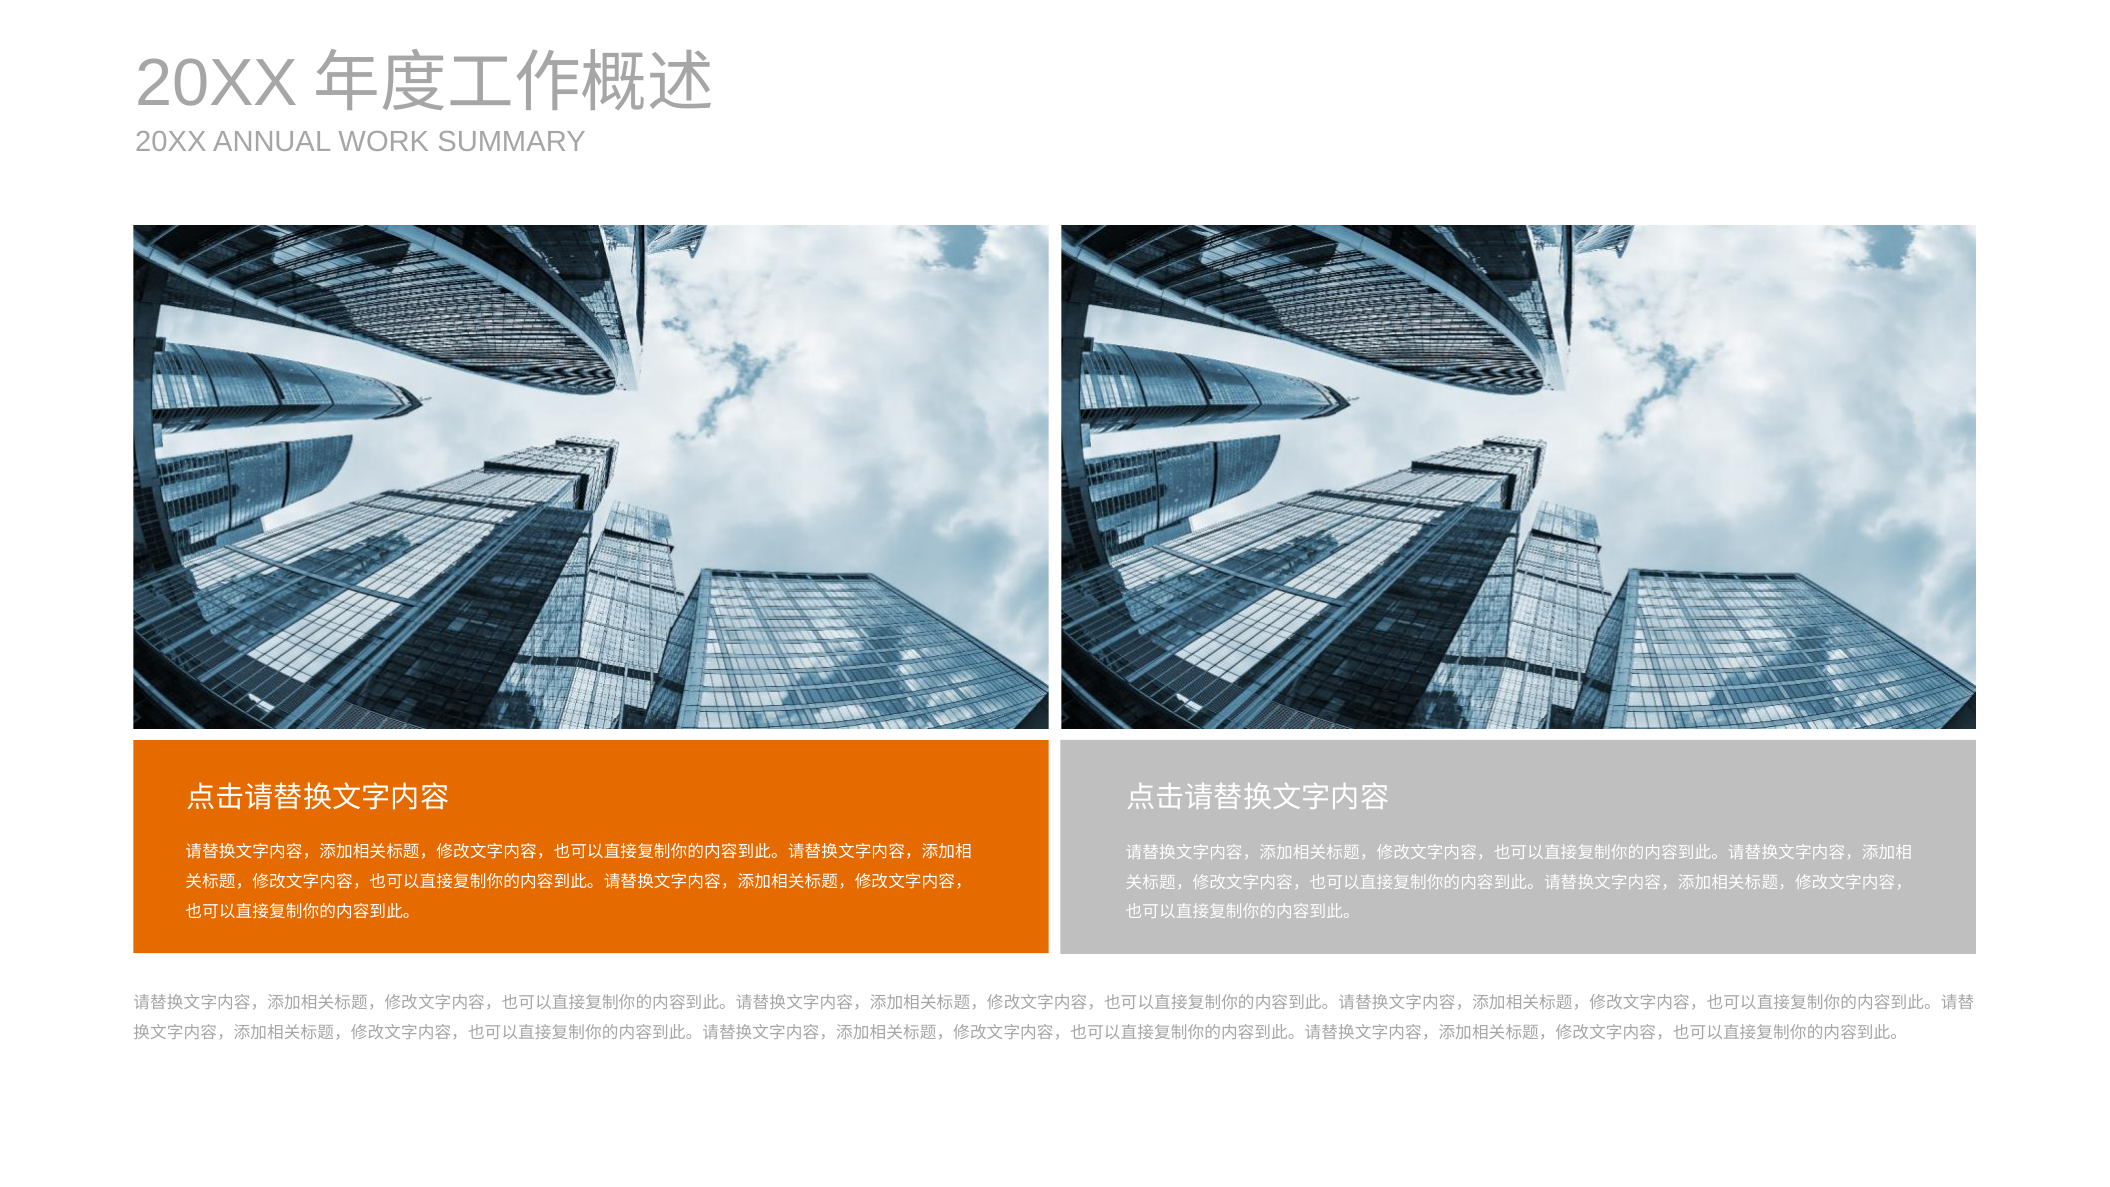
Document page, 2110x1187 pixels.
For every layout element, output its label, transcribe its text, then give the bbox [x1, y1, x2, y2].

text_box [132, 739, 1050, 954]
text_box 20XX年度工作概述 [135, 38, 783, 119]
text_box [1060, 224, 1977, 730]
text_box 请替换文字内容，添加相关标题，修改文字内容，也可以直接复制你的内容到此。请替换文字内容，添加相关标题，修改文字内容，也可以直接复制你的内容到此。请替换文字内容，添加相关标题，修改文字内容，也可以直接复制你的内容到此。 [1125, 831, 1929, 922]
text_box [1059, 739, 1977, 955]
text_box 点击请替换文字内容 [1126, 778, 1390, 814]
text_box 点击请替换文字内容 [186, 777, 450, 814]
text_box 请替换文字内容，添加相关标题，修改文字内容，也可以直接复制你的内容到此。请替换文字内容，添加相关标题，修改文字内容，也可以直接复制你的内容到此。请替换文字内容，添加相关标题，修改文字内容，也可以直接复制你的内容到此。请替换文字内容，添加相关标题，修改文字内容，也可以直接复制你的内容到此。请替换文字内容，添加相关标题，修改文字内容，也可以直接复制你的内容到此。请替换文字内容，添加相关标题，修改文字内容，也可以直接复制你的内容到此。 [133, 981, 1976, 1042]
text_box 请替换文字内容，添加相关标题，修改文字内容，也可以直接复制你的内容到此。请替换文字内容，添加相关标题，修改文字内容，也可以直接复制你的内容到此。请替换文字内容，添加相关标题，修改文字内容，也可以直接复制你的内容到此。 [185, 830, 989, 921]
text_box [132, 224, 1050, 730]
text_box 20XX ANNUAL WORK SUMMARY [135, 122, 596, 158]
